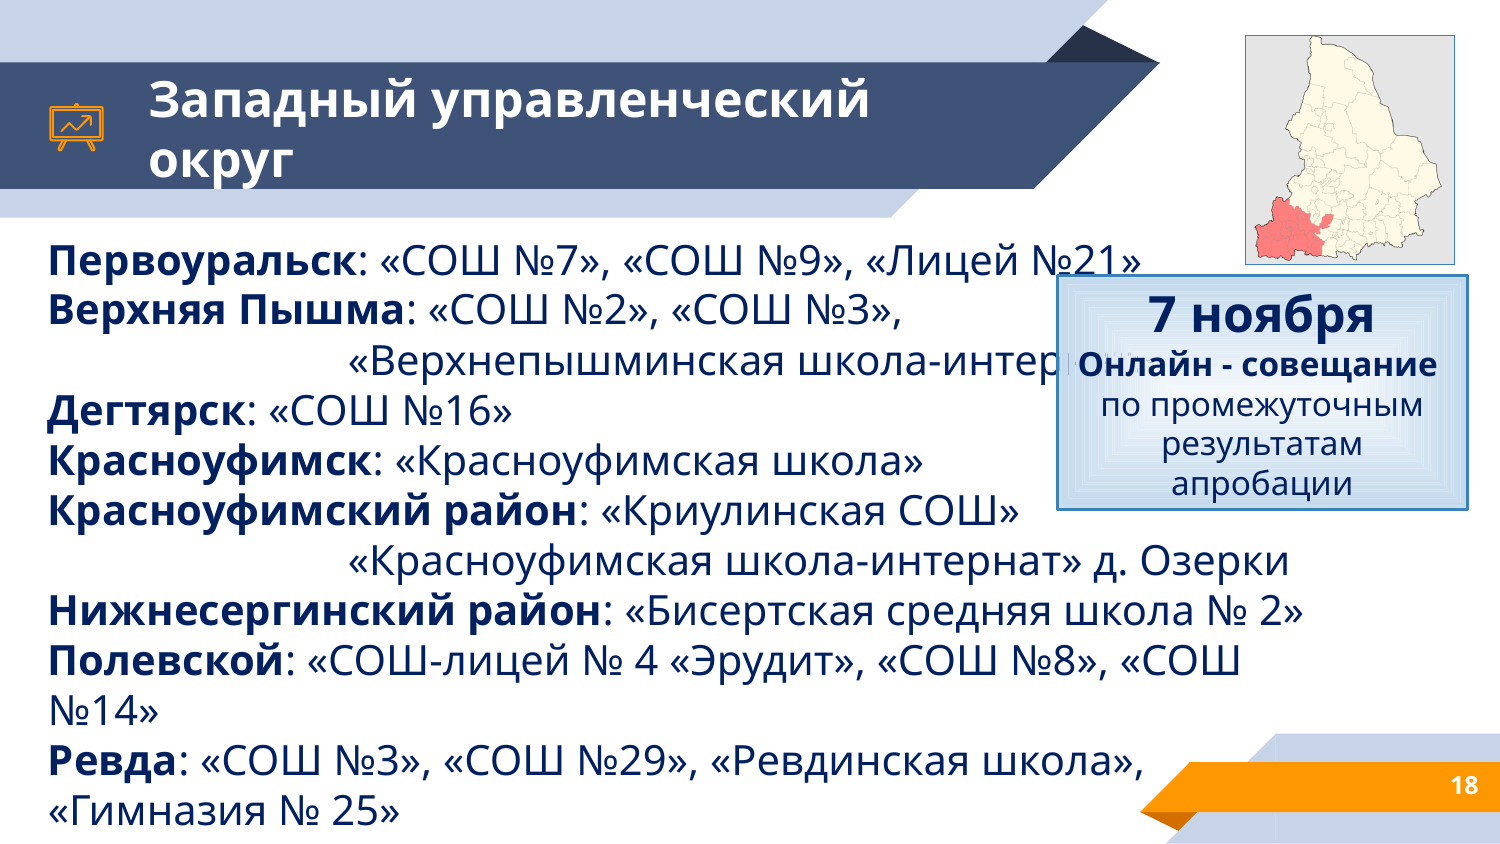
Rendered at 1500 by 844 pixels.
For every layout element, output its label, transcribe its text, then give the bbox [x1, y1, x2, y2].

text_box 7 ноября Онлайн - совещание по промежуточным результатам апробации [1057, 275, 1468, 510]
text_box Первоуральск: «СОШ №7», «СОШ №9», «Лицей №21» Верхняя Пышма: «СОШ №2», «СОШ №3», «Верхнепышминская школа-интернат» Дегтярск: «СОШ №16» Красноуфимск: «Красноуфимская школа» Красноуфимский район: «Криулинская СОШ» «Красноуфимская школа-интернат» д. Озерки Нижнесергинский район: «Бисертская средняя школа № 2» Полевской: «СОШ-лицей № 4 «Эрудит», «СОШ №8», «СОШ №14» Ревда: «СОШ №3», «СОШ №29», «Ревдинская школа», «Гимназия № 25» Среднеуральск: «СОШ №6» Шалинский район: «Шалинская СОШ № 45» [33, 226, 1350, 844]
slide_number 18 [1350, 760, 1494, 813]
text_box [50, 103, 103, 151]
picture [1245, 35, 1455, 266]
title Западный управленческий округ [133, 64, 997, 190]
